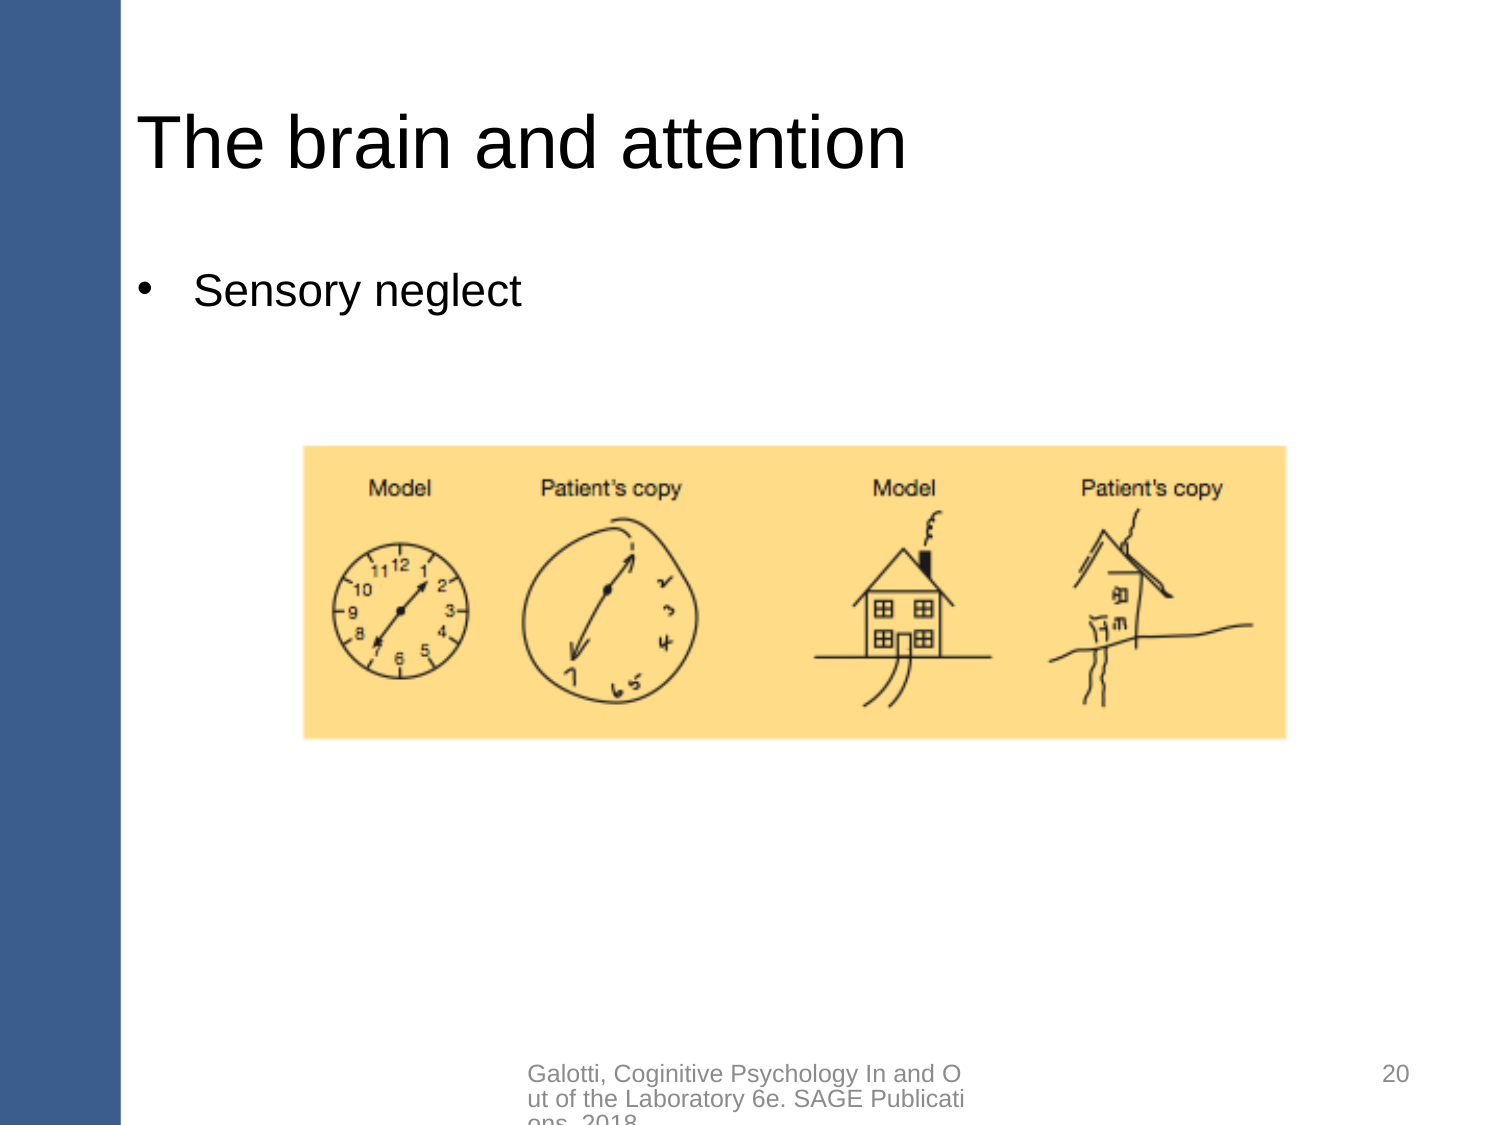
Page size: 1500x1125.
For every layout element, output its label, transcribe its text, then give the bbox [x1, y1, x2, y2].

title The brain and attention [121, 45, 1472, 233]
slide_number 20 [1074, 1042, 1425, 1103]
footer Galotti, Coginitive Psychology In and Out of the Laboratory 6e. SAGE Publications, 2018. [512, 1042, 988, 1103]
picture [0, 0, 1500, 1125]
list Sensory neglect [121, 253, 1472, 996]
